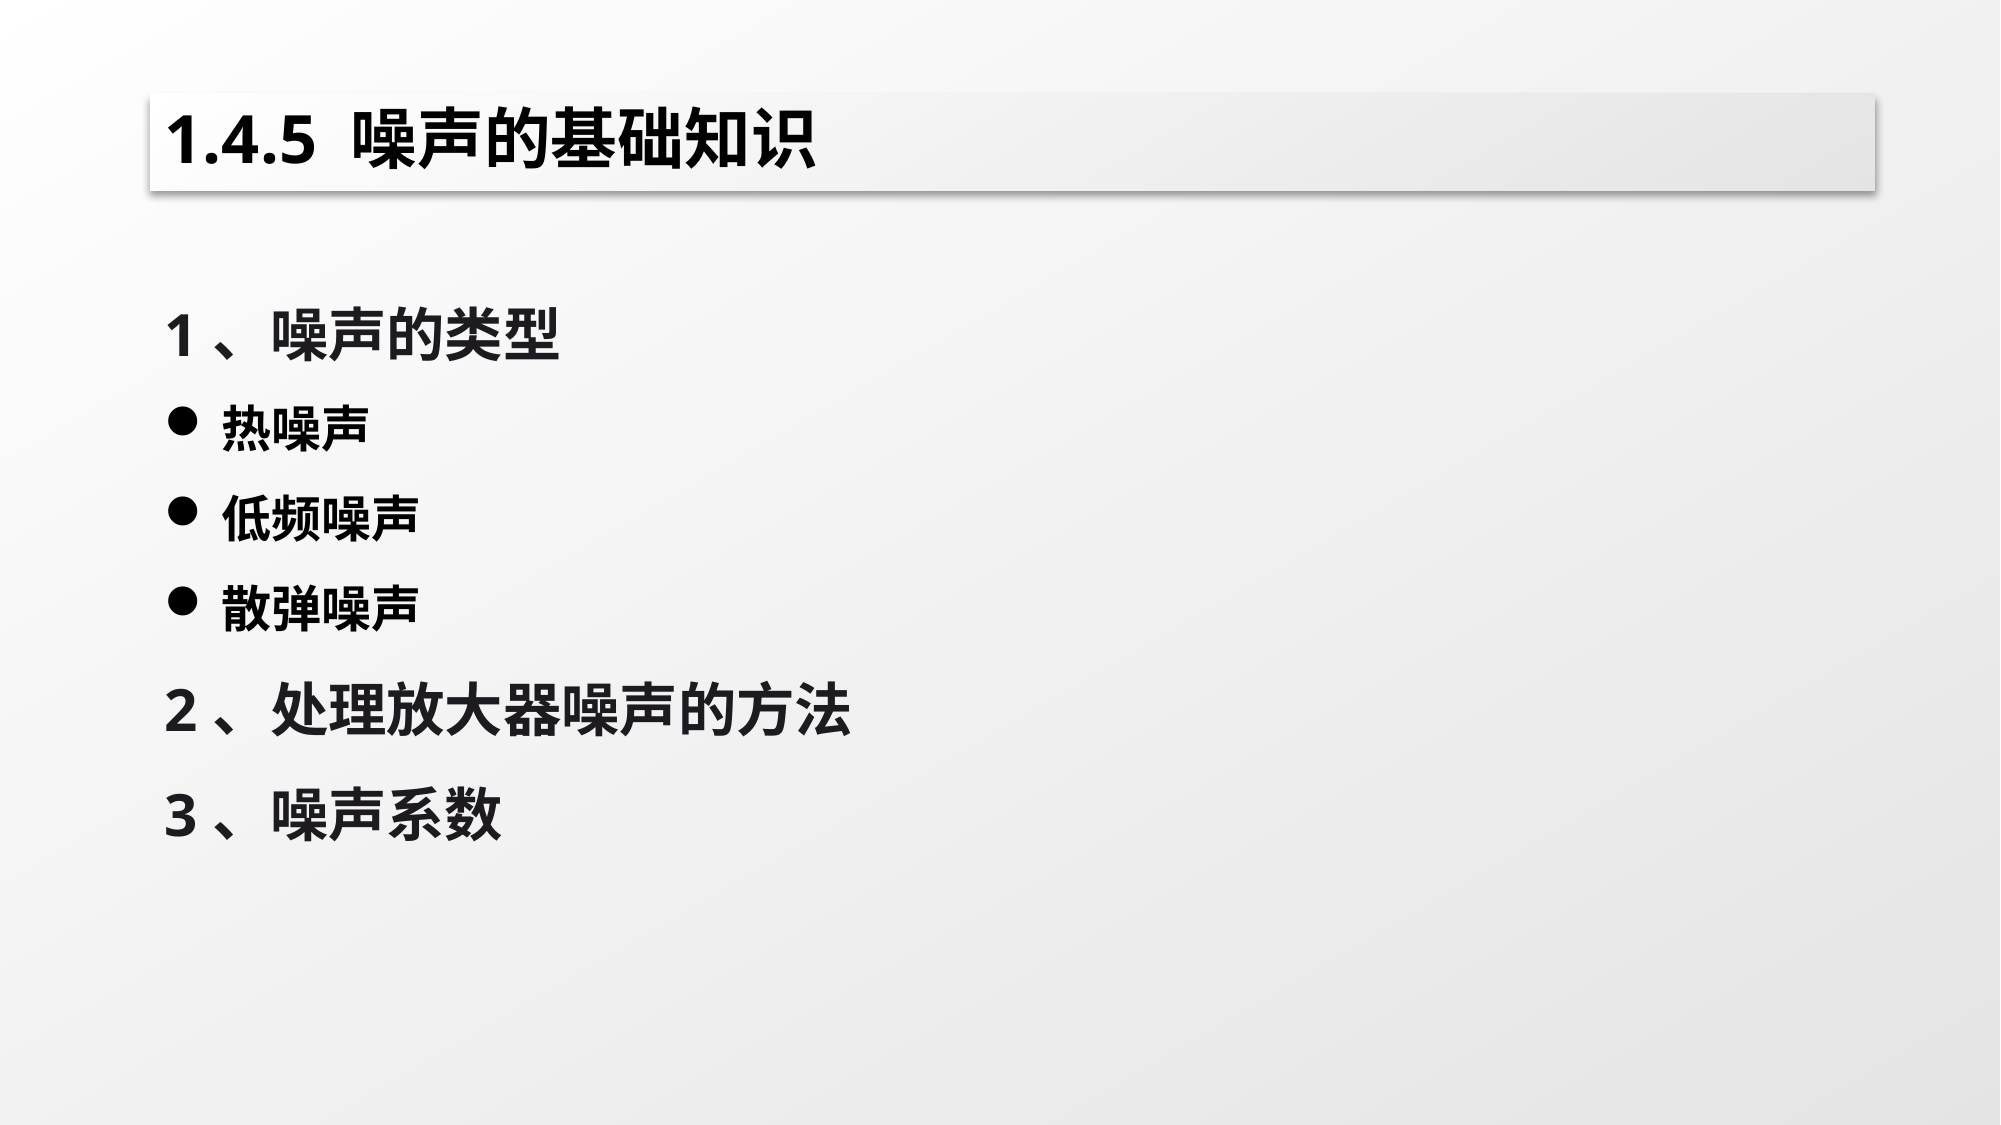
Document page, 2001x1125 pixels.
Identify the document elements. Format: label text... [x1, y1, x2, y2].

title 1.4.5 噪声的基础知识 [149, 93, 1875, 191]
list 1、噪声的类型 热噪声 低频噪声 散弹噪声 2、处理放大器噪声的方法 3、噪声系数 [149, 255, 1875, 1078]
